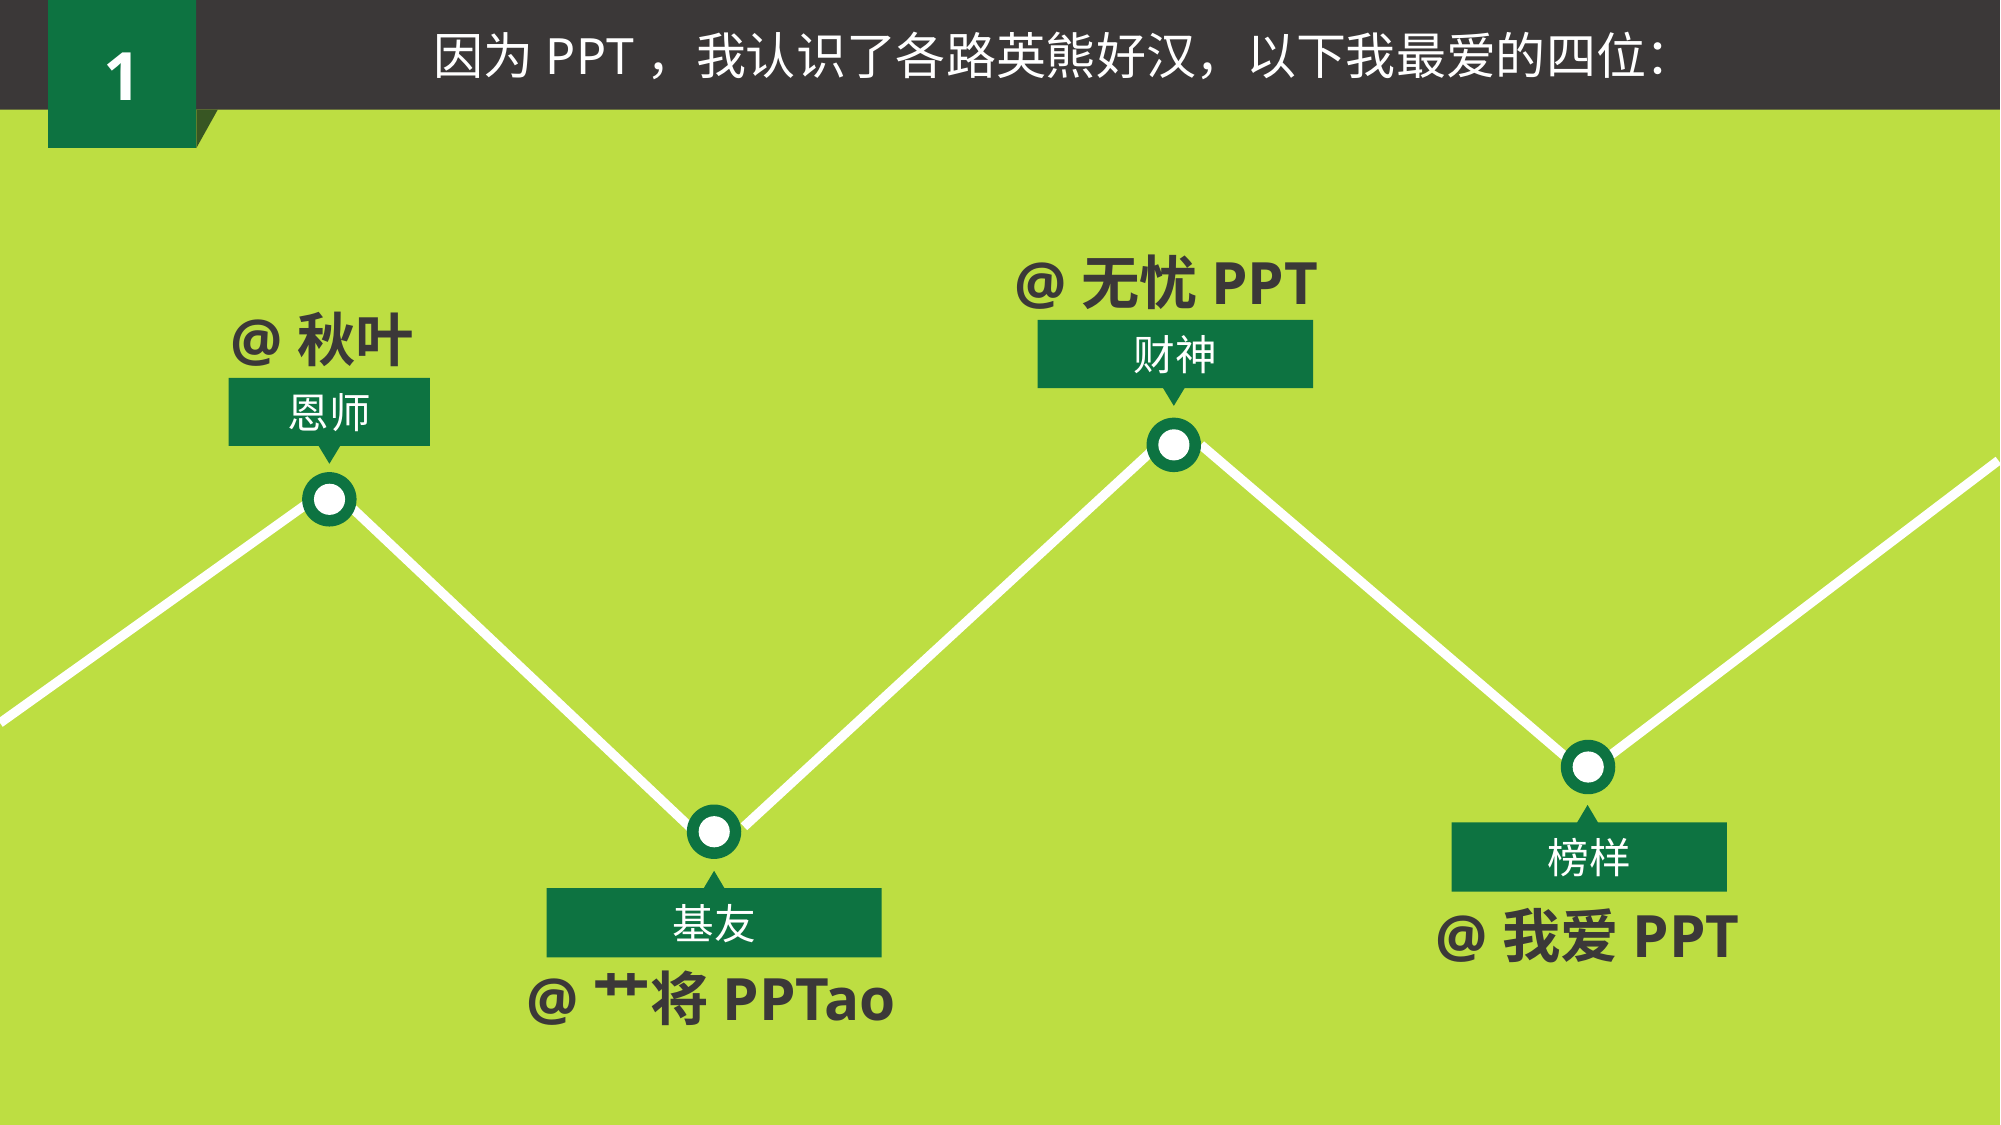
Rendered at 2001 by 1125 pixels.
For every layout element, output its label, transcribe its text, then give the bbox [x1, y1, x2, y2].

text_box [302, 472, 357, 527]
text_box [1037, 319, 1314, 406]
text_box [195, 108, 220, 149]
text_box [0, 499, 314, 723]
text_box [1200, 444, 1573, 763]
text_box 因为PPT，我认识了各路英熊好汉，以下我最爱的四位： [419, 17, 1711, 92]
text_box @无忧PPT [999, 238, 1333, 324]
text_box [345, 501, 695, 832]
text_box @我爱PPT [1421, 891, 1755, 977]
text_box @艹将PPTao [511, 954, 911, 1040]
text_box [228, 377, 430, 464]
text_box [686, 804, 742, 859]
text_box [0, 0, 47, 111]
text_box 1 [47, 0, 197, 149]
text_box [546, 870, 882, 958]
text_box [197, 0, 2000, 111]
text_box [1593, 460, 1999, 768]
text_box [1146, 417, 1201, 473]
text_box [1560, 739, 1616, 795]
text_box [1451, 804, 1727, 892]
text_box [744, 444, 1159, 827]
text_box @秋叶 [216, 295, 429, 380]
